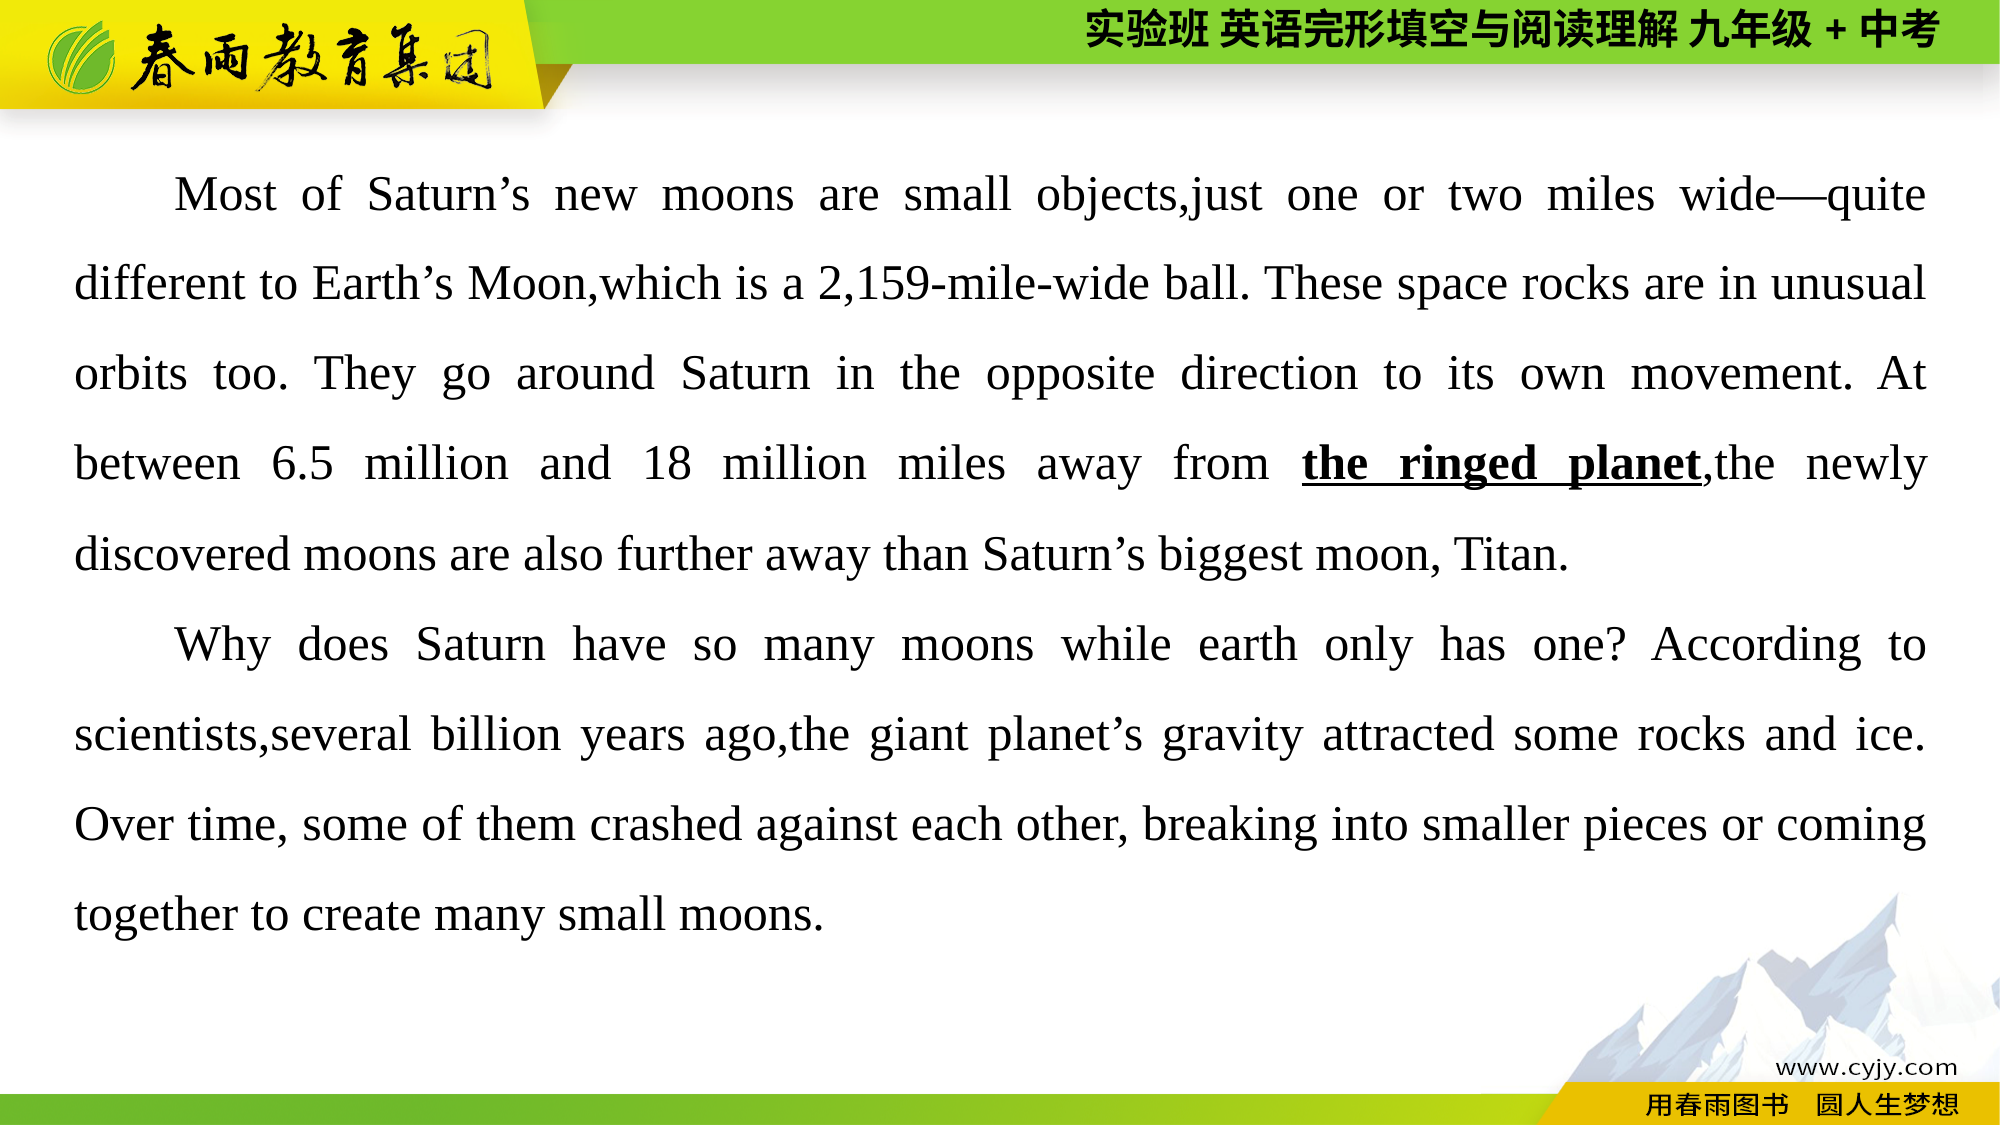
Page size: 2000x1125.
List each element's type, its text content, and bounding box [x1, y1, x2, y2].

list Most of Saturn’s new moons are small objects,just one or two miles wide—quite different to Earth’s Moon,which is a 2,159-mile-wide ball. These space rocks are in unusual orbits too. They go around Saturn in the opposite direction to its own movement. At between 6.5 million and 18 million miles away from the ringed planet,the newly discovered moons are also further away than Saturn’s biggest moon, Titan. Why does Saturn have so many moons while earth only has one? According to scientists,several billion years ago,the giant planet’s gravity attracted some rocks and ice. Over time, some of them crashed against each other, breaking into smaller pieces or coming together to create many small moons. [59, 122, 1944, 956]
picture [0, 0, 2000, 1125]
